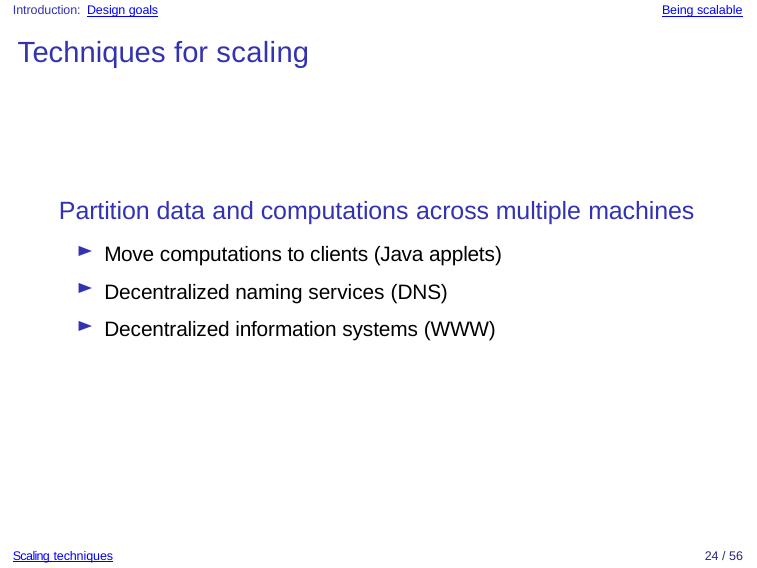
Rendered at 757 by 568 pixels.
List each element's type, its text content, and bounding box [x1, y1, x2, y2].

text_box Techniques for scaling [15, 30, 315, 69]
text_box Scaling techniques [10, 546, 120, 563]
text_box Being scalable [660, 0, 745, 18]
text_box Partition data and computations across multiple machines Move computations to clients (Java applets) Decentralized naming services (DNS) Decentralized information systems (WWW) [52, 192, 702, 341]
slide_number 24 / 56 [698, 546, 745, 568]
text_box Introduction: Design goals [10, 0, 163, 18]
